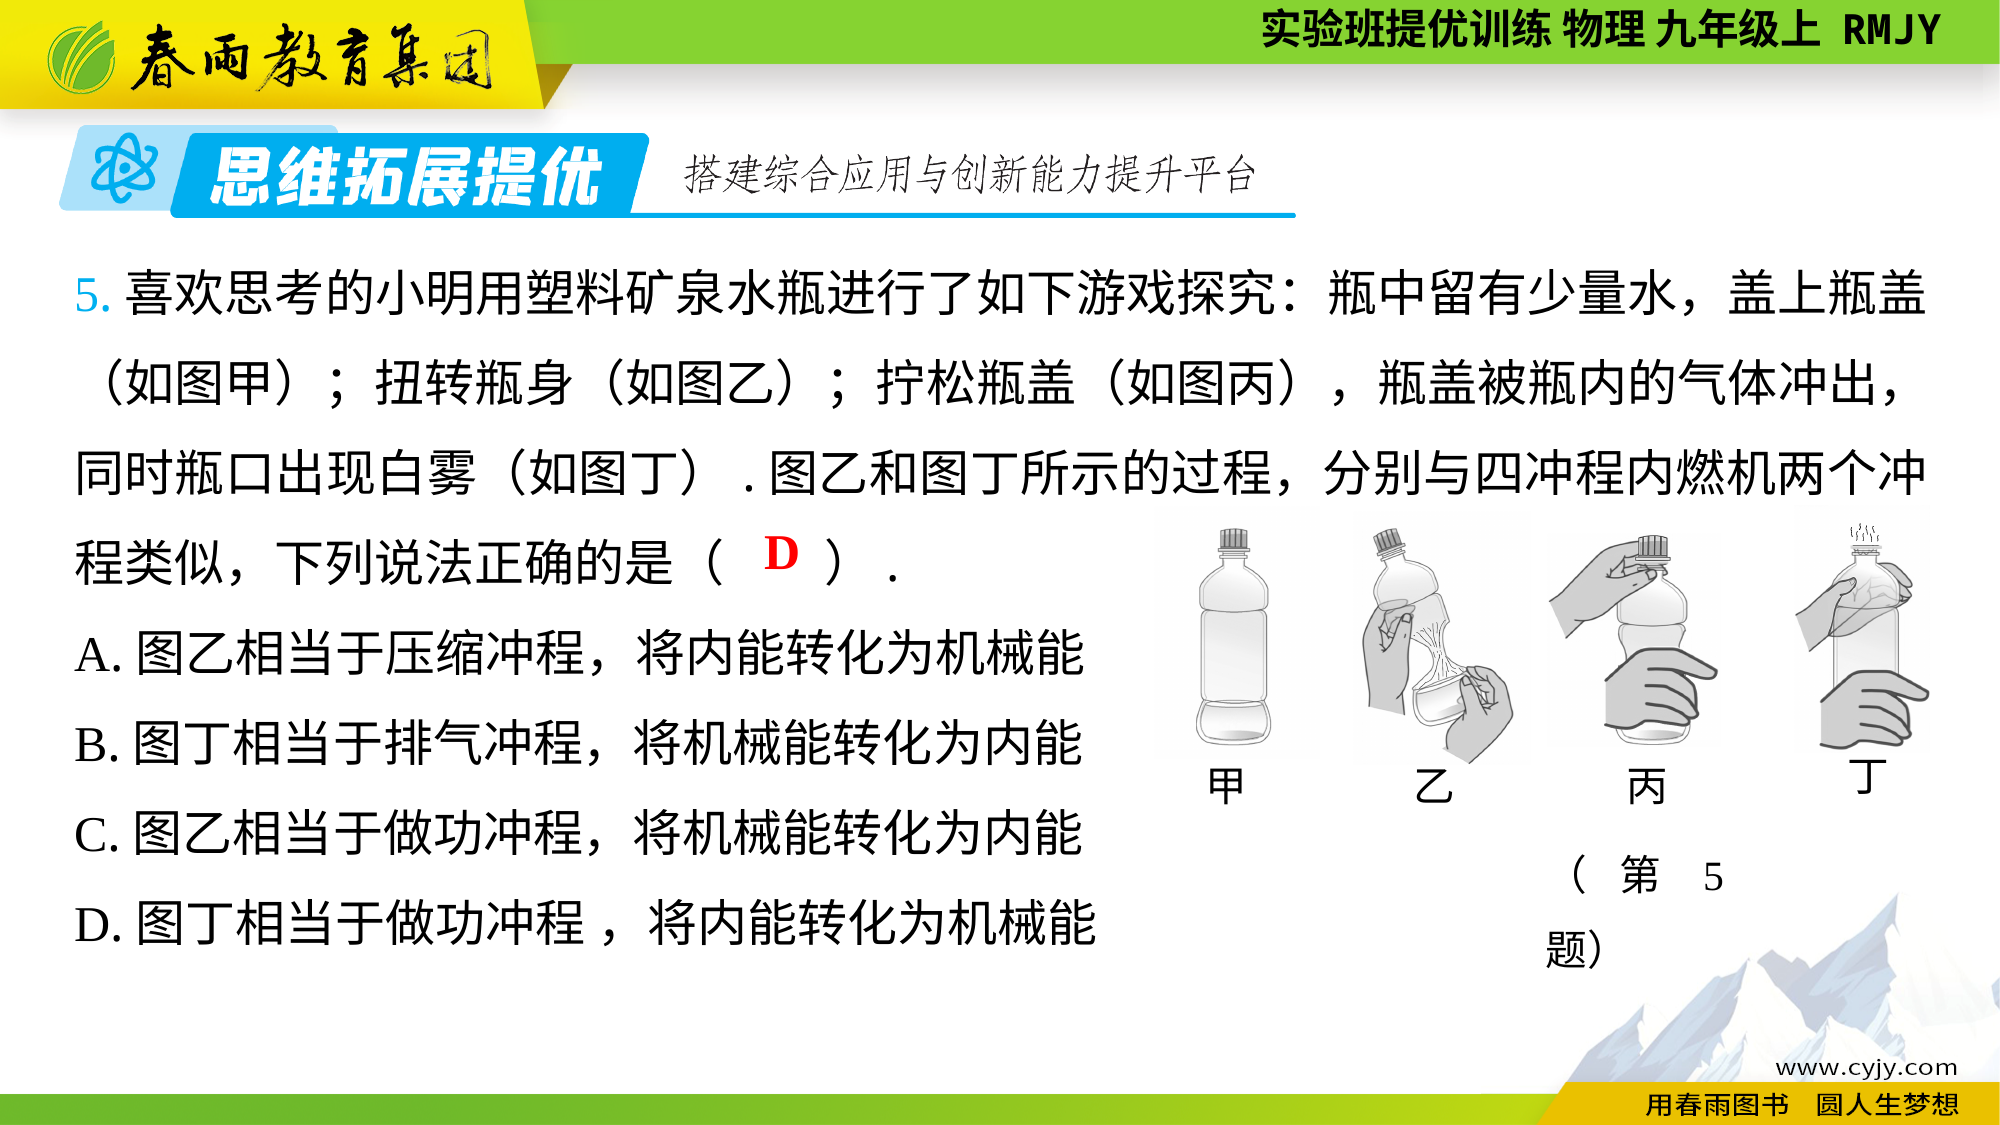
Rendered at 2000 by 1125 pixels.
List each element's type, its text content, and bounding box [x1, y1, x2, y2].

text_box 丁 [1833, 760, 1905, 807]
text_box 甲 [1190, 768, 1262, 818]
picture [0, 0, 2000, 1125]
text_box （第5题） [1531, 816, 1749, 906]
list 5.喜欢思考的小明用塑料矿泉水瓶进行了如下游戏探究：瓶中留有少量水，盖上瓶盖（如图甲）；扭转瓶身（如图乙）；拧松瓶盖（如图丙），瓶盖被瓶内的气体冲出，同时瓶口出现白雾（如图丁）.图乙和图丁所示的过程，分别与四冲程内燃机两个冲程类似，下列说法正确的是（ ）. A.图乙相当于压缩冲程，将内能转化为机械能 B.图丁相当于排气冲程，将机械能转化为内能 C.图乙相当于做功冲程，将机械能转化为内能 D.图丁相当于做功冲程 ，将内能转化为机械能 [59, 223, 1944, 955]
text_box 丙 [1611, 754, 1684, 816]
text_box 乙 [1398, 772, 1470, 818]
text_box D [749, 512, 816, 588]
